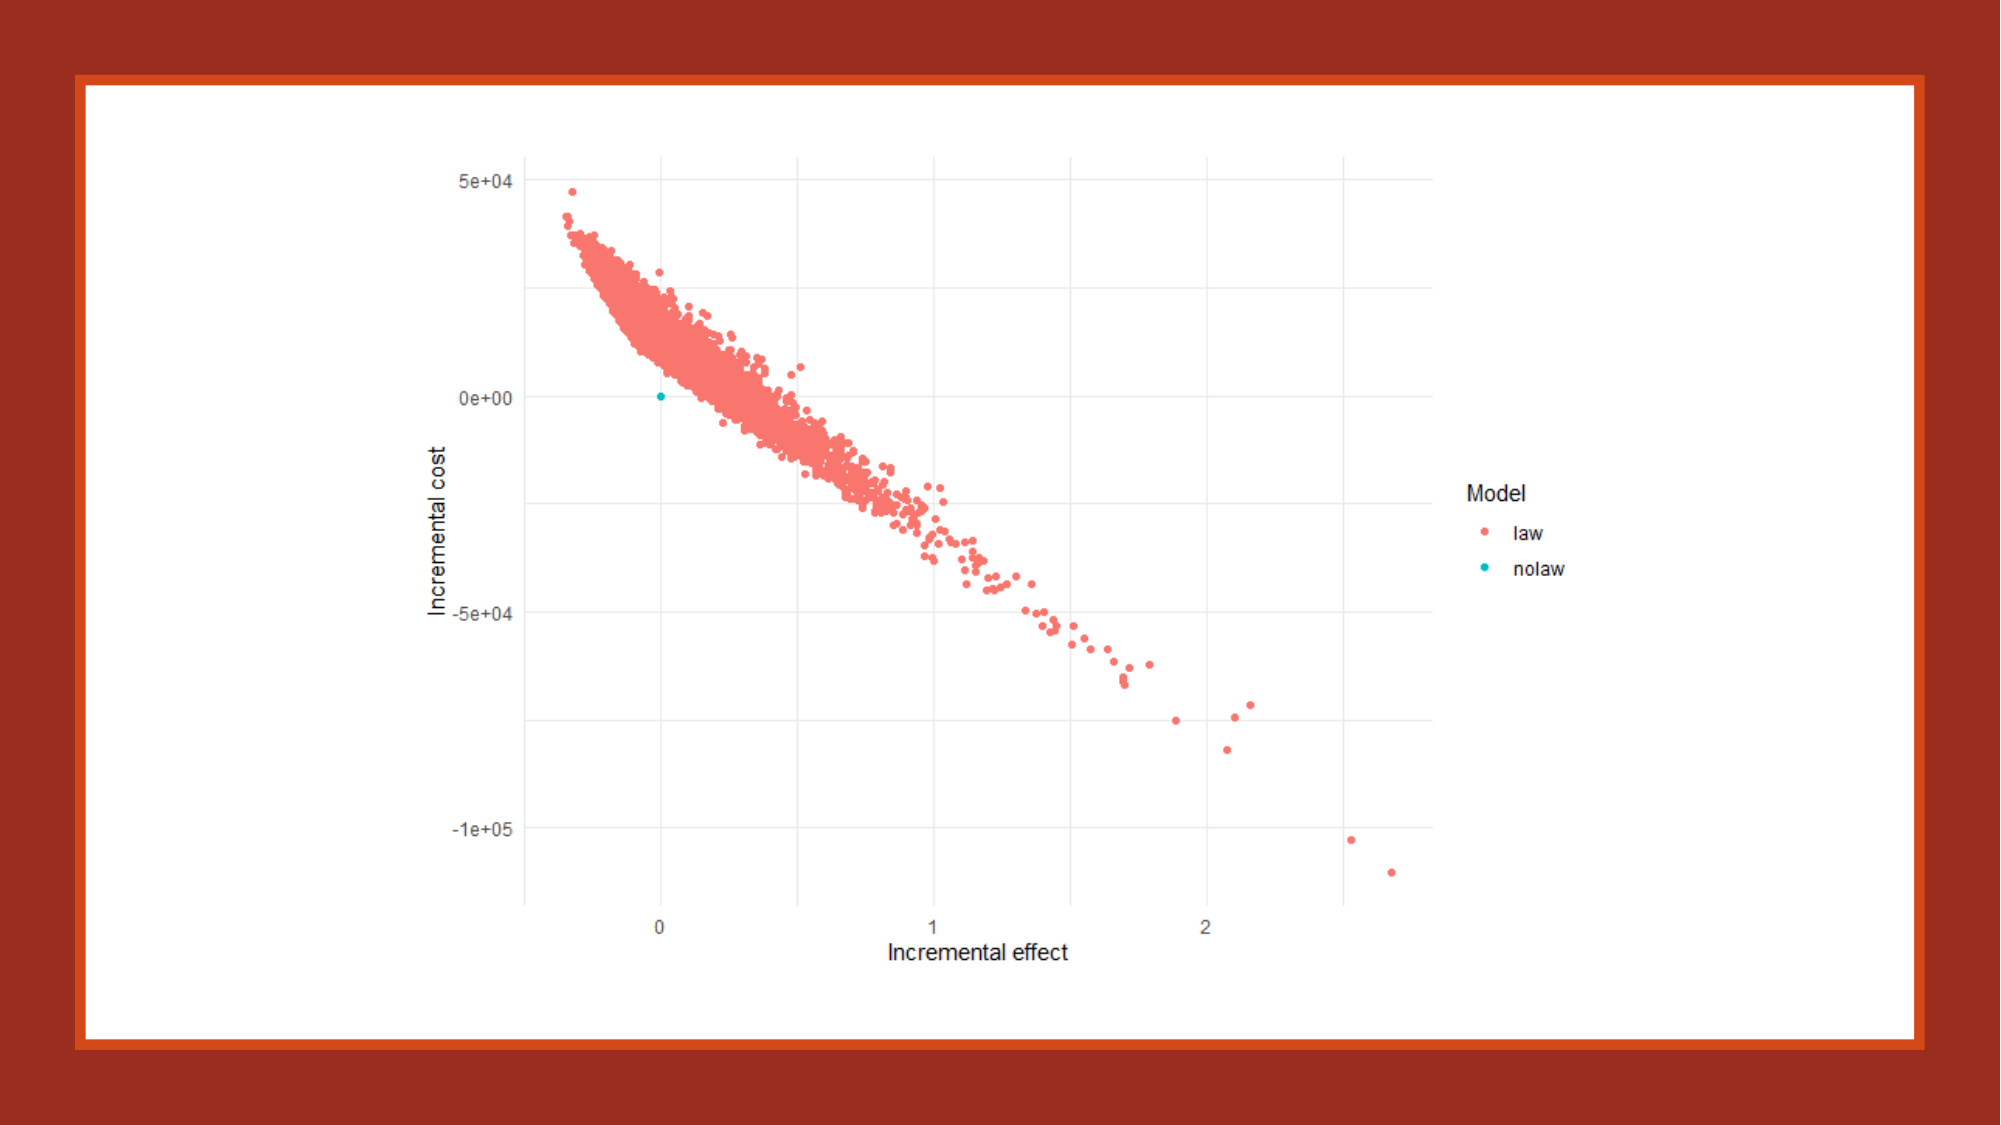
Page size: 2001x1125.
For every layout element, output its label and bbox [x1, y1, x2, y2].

text_box [74, 74, 1926, 1051]
picture [419, 148, 1586, 976]
text_box [84, 84, 1916, 1041]
text_box [0, 0, 2000, 1125]
